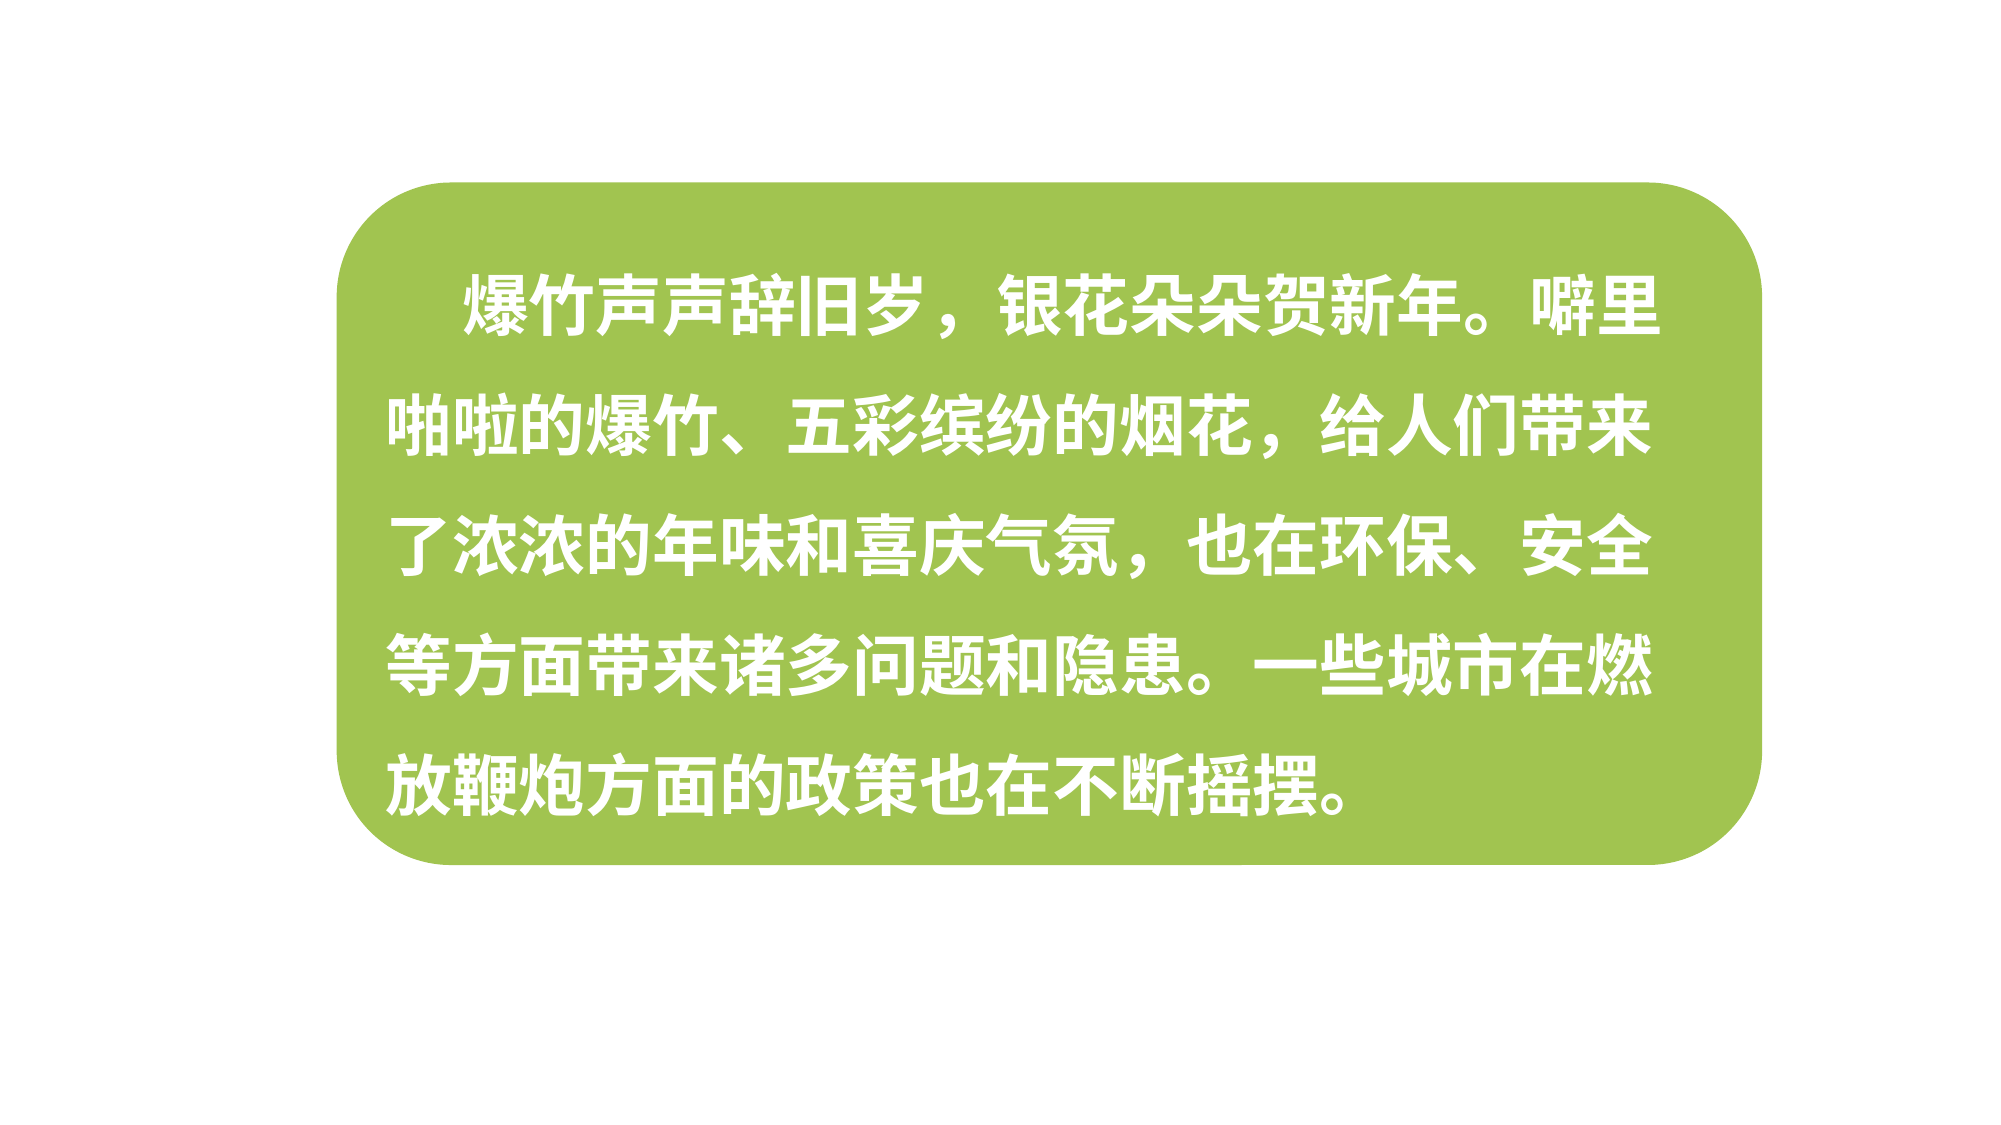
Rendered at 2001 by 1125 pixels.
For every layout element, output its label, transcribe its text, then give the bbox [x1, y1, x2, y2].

text_box 爆竹声声辞旧岁，银花朵朵贺新年。噼里啪啦的爆竹、五彩缤纷的烟花，给人们带来了浓浓的年味和喜庆气氛，也在环保、安全等方面带来诸多问题和隐患。一些城市在燃放鞭炮方面的政策也在不断摇摆。 [337, 183, 1762, 865]
